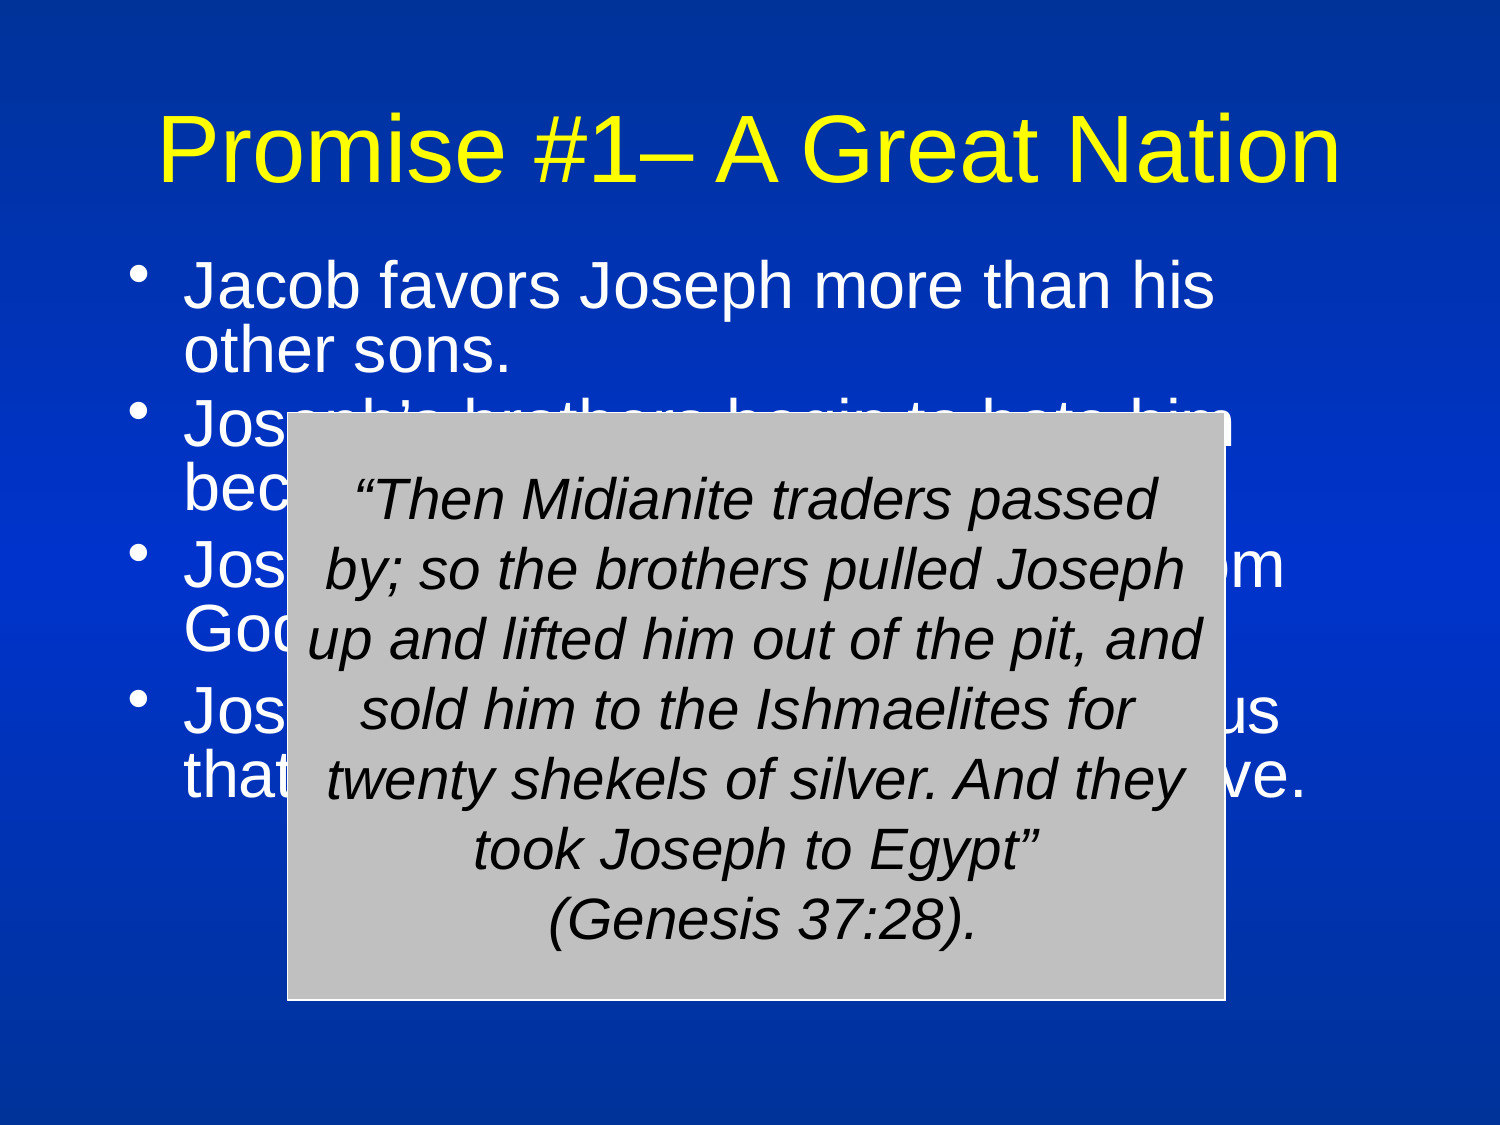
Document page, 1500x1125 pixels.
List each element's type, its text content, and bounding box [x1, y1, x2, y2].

text_box Joseph’s brothers begin to hate him because of this (Genesis 37:4). Joseph also had special dreams from God. [112, 387, 1400, 674]
title Promise #1– A Great Nation [37, 50, 1463, 238]
text_box Joseph’s brothers become so jealous that they decide to sell him as a slave. [1225, 674, 1400, 813]
list Jacob favors Joseph more than his other sons. [112, 249, 1400, 387]
text_box Joseph’s brothers become so jealous that they decide to sell him as a slave. [112, 674, 287, 813]
text_box “Then Midianite traders passed by; so the brothers pulled Joseph up and lifted him out of the pit, and sold him to the Ishmaelites for twenty shekels of silver. And they took Joseph to Egypt” (Genesis 37:28). [287, 412, 1225, 1000]
